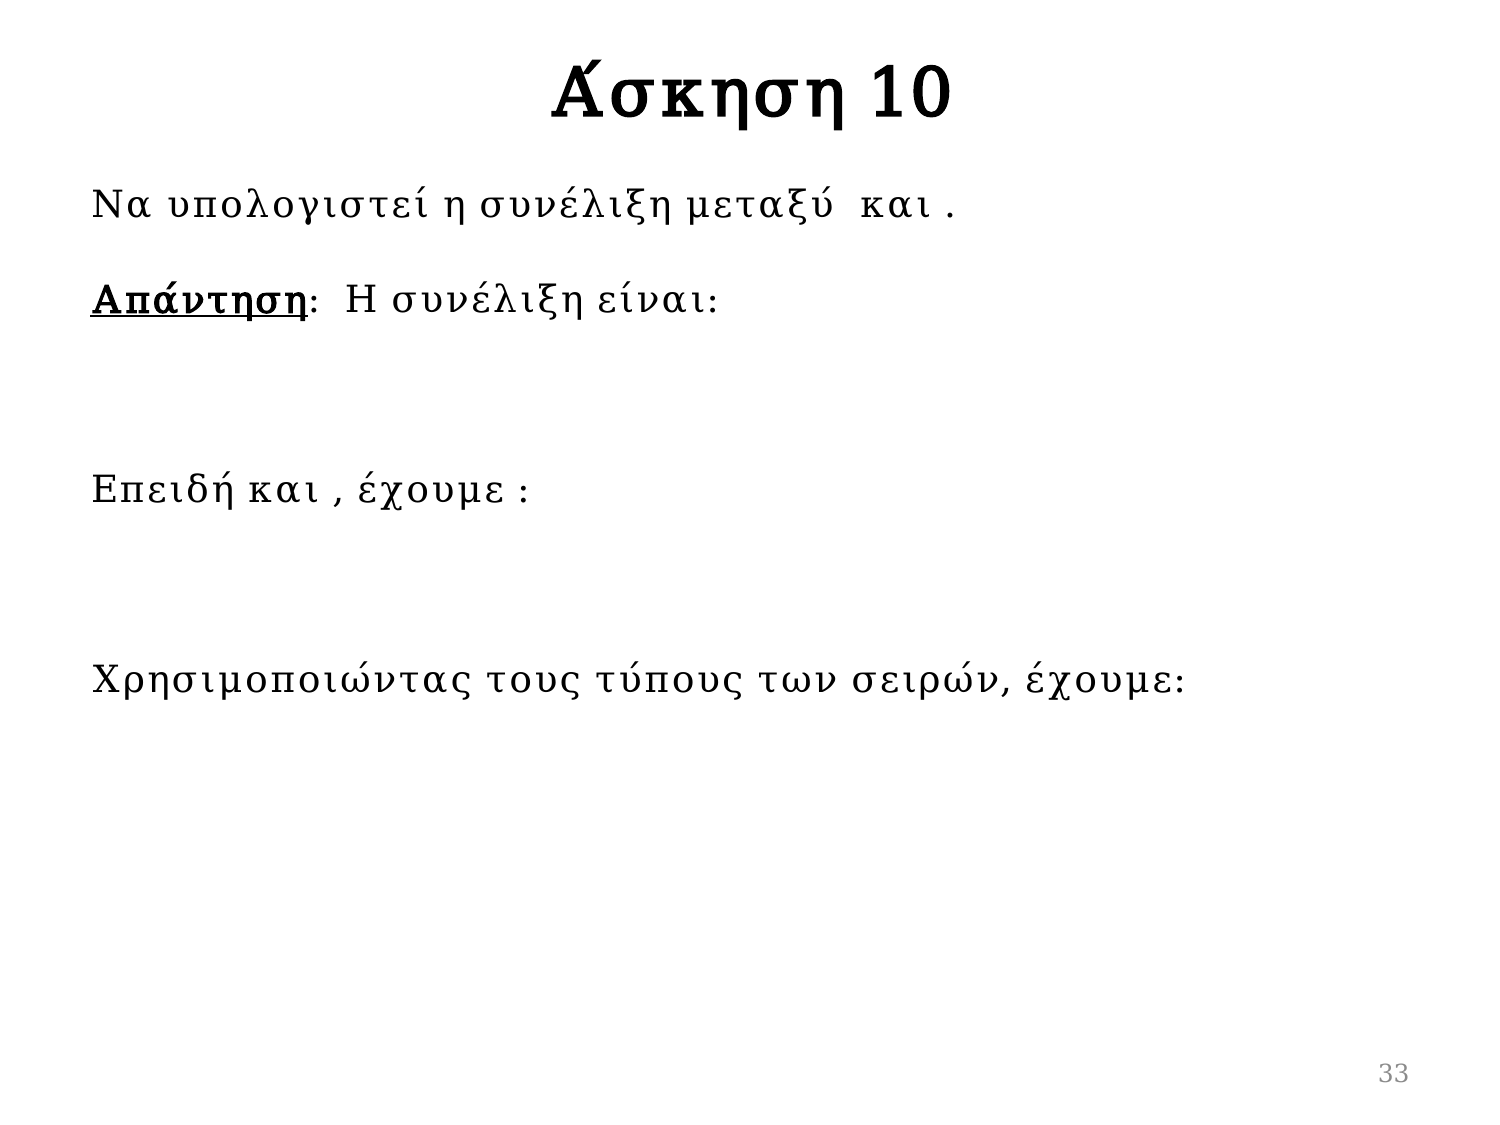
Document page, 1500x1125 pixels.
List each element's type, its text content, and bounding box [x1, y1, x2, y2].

slide_number 33 [1222, 1042, 1425, 1103]
title Άσκηση 10 [75, 19, 1425, 159]
